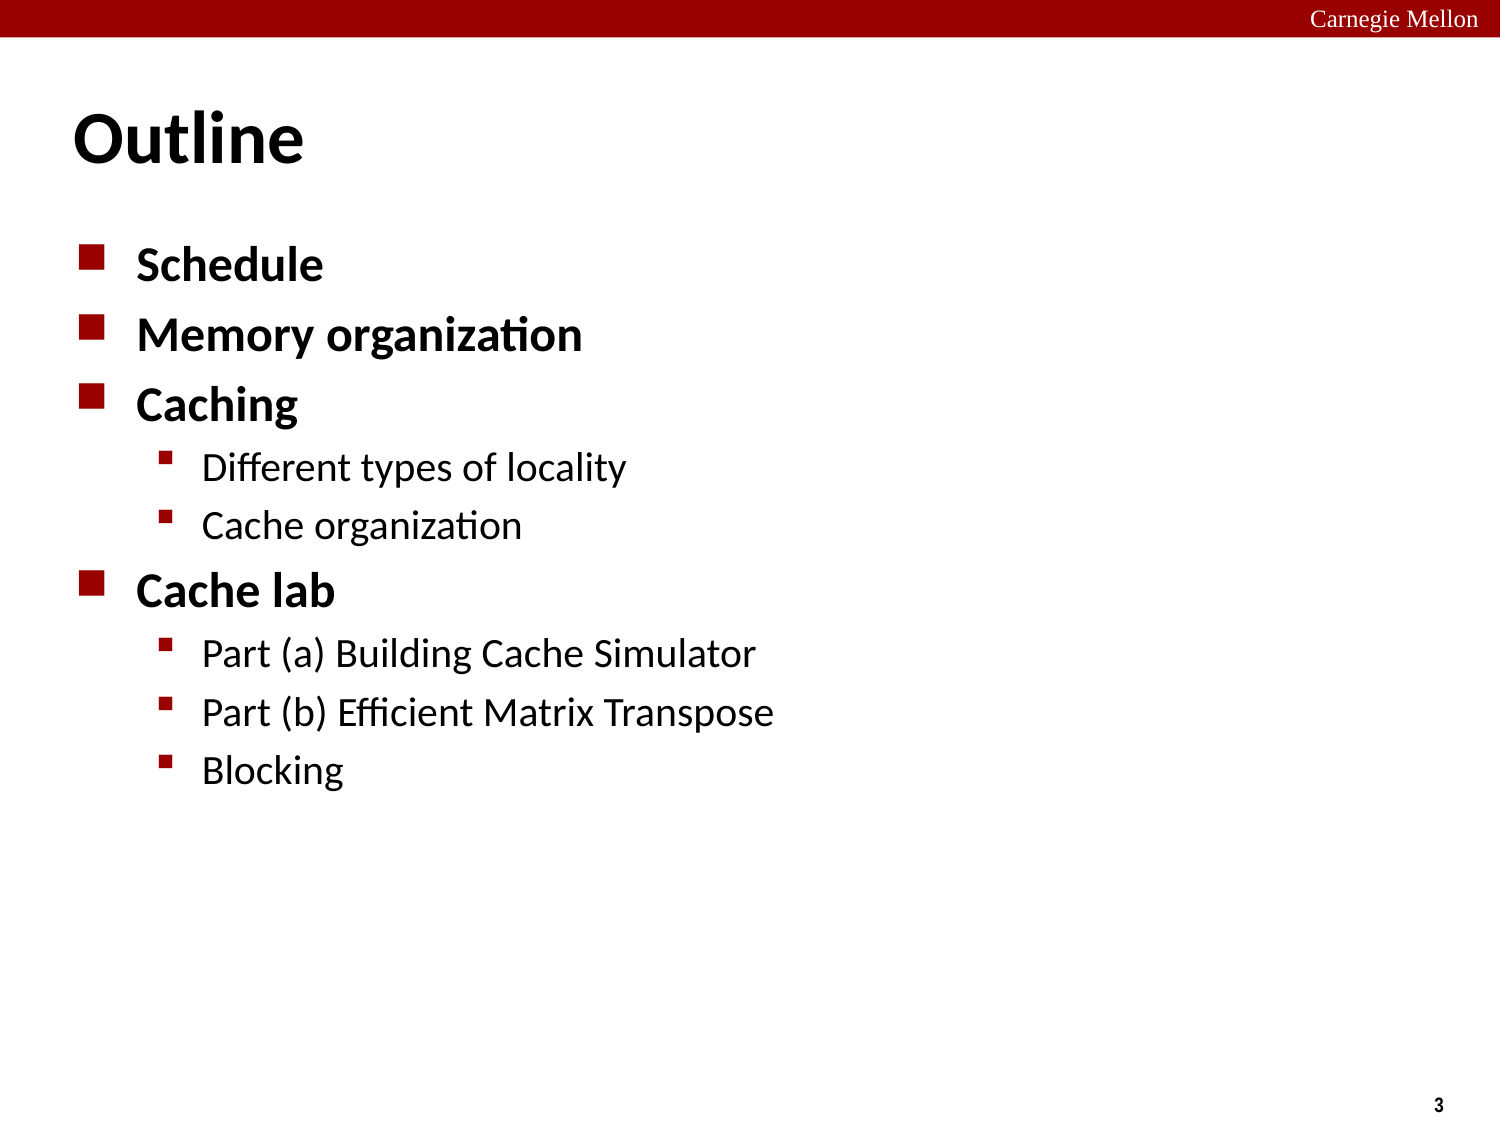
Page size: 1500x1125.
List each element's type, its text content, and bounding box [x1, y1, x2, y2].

title Outline [58, 32, 1305, 236]
list Schedule Memory organization Caching Different types of locality Cache organization Cache lab Part (a) Building Cache Simulator Part (b) Efficient Matrix Transpose Blocking [64, 223, 1361, 1040]
